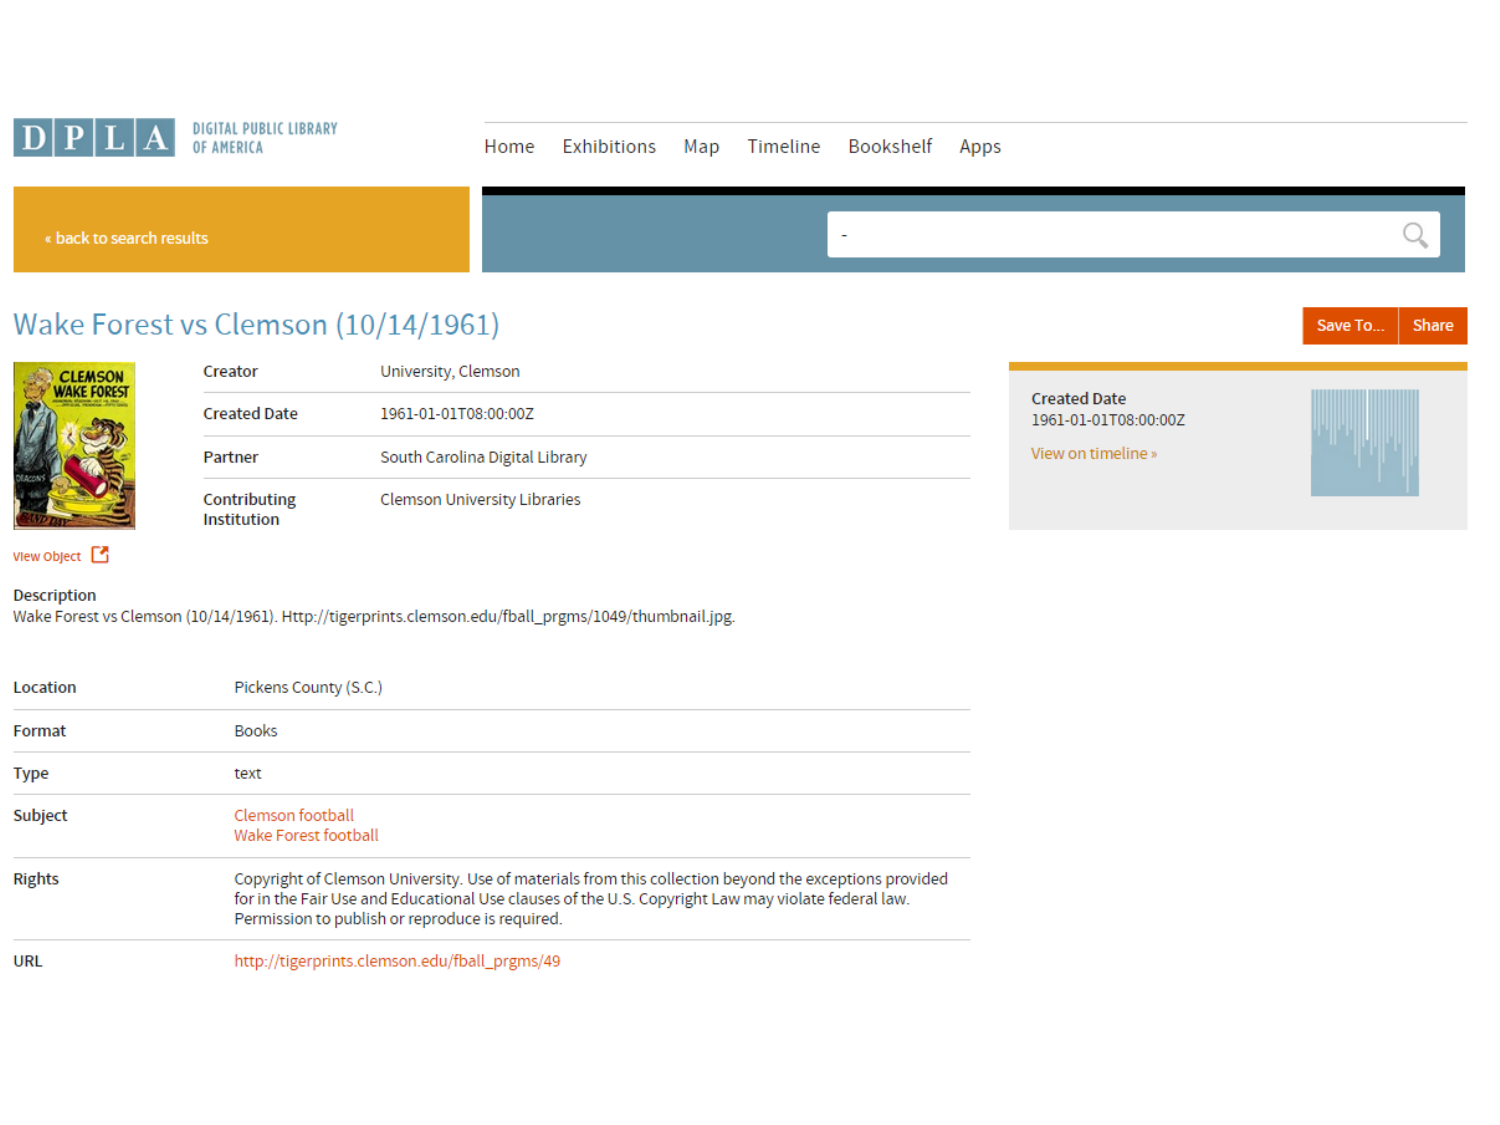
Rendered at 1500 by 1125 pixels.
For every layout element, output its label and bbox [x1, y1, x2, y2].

picture [0, 112, 1500, 1009]
